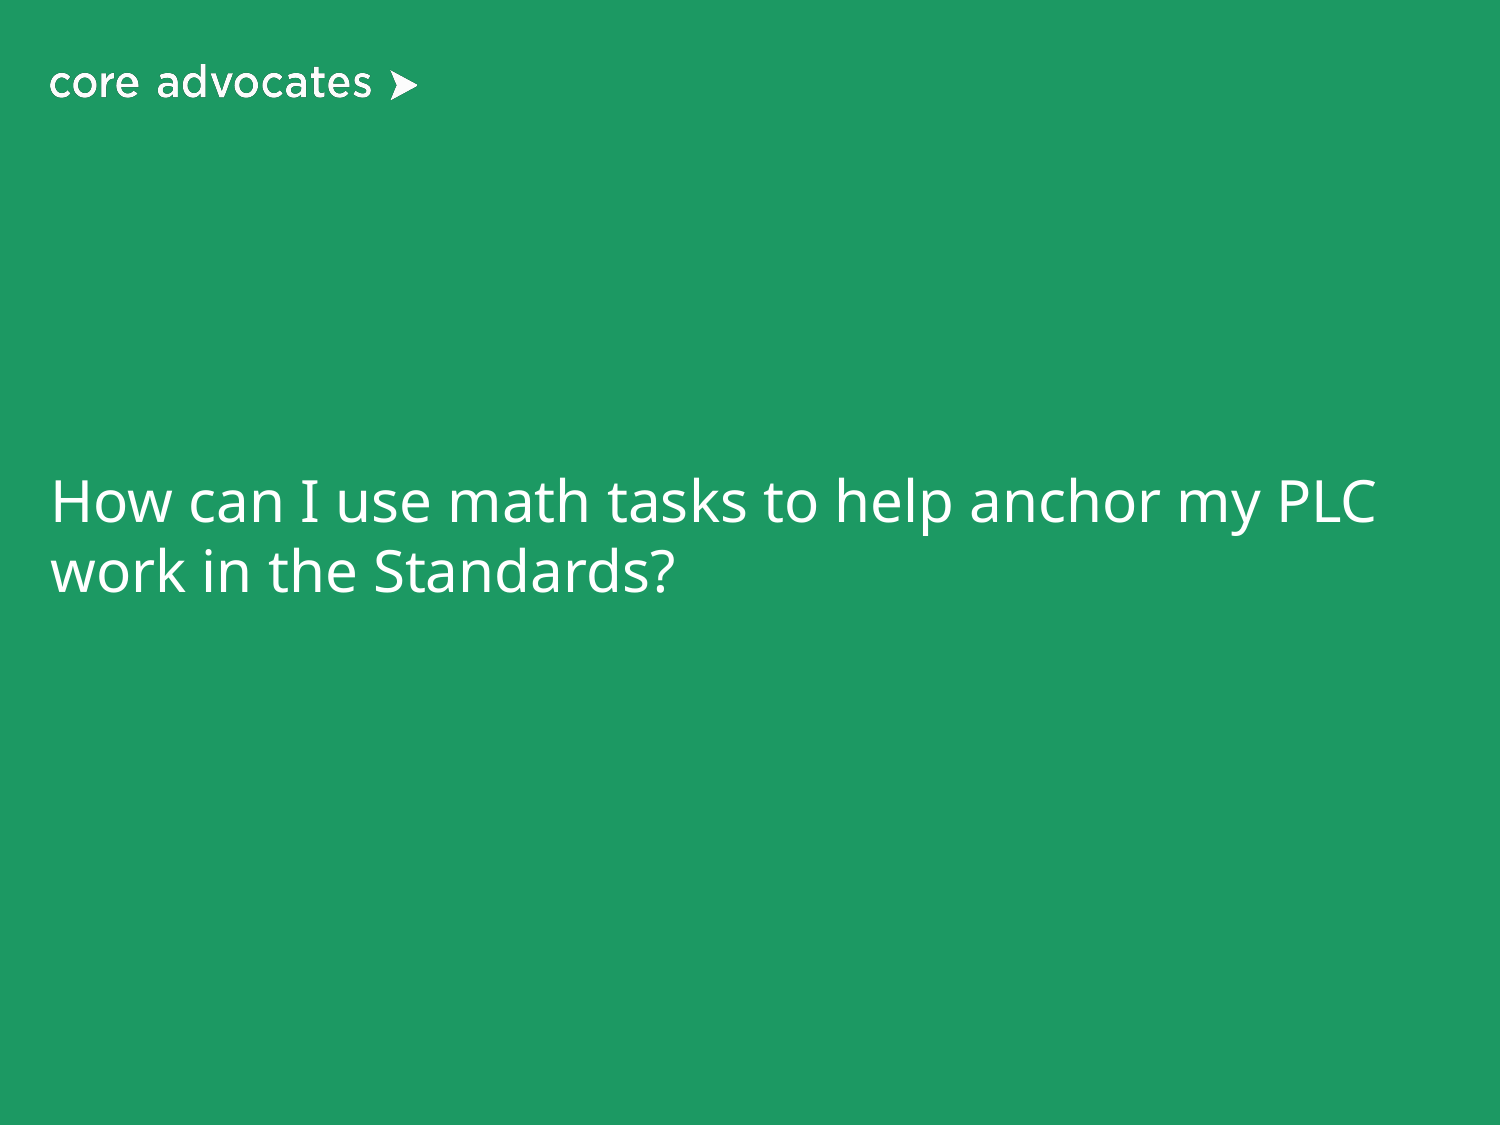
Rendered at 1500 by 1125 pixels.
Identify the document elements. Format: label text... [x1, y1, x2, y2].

title How can I use math tasks to help anchor my PLC work in the Standards? [35, 396, 1450, 672]
picture [50, 64, 417, 100]
